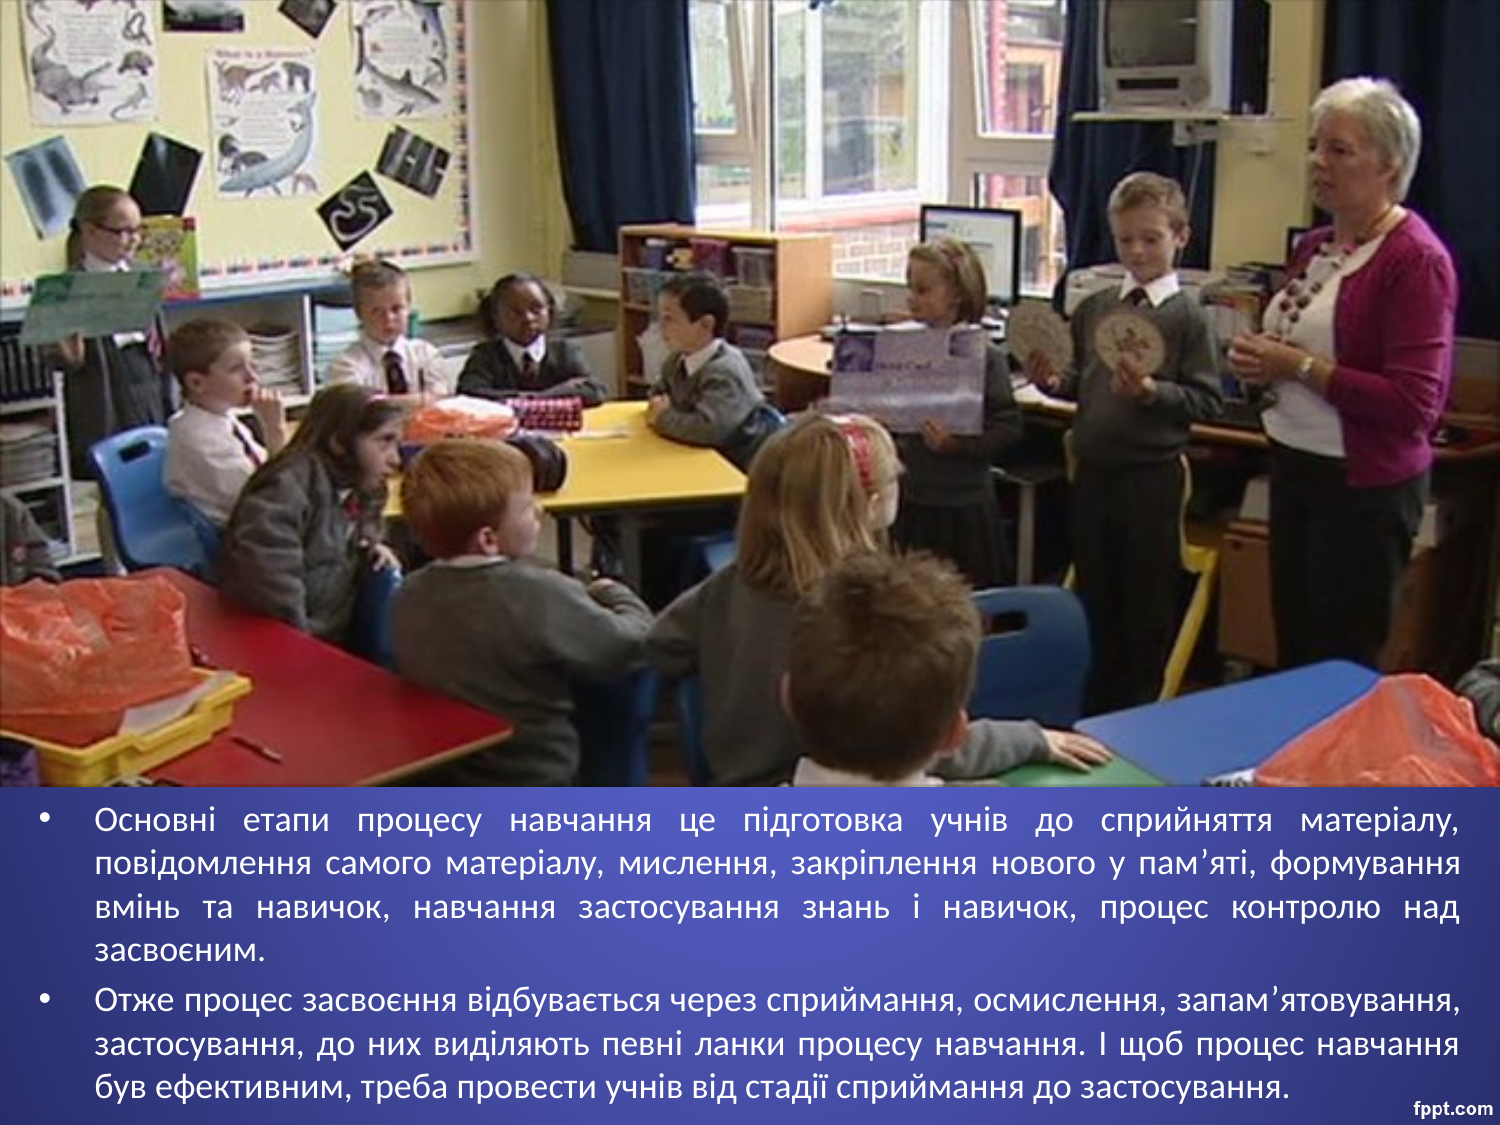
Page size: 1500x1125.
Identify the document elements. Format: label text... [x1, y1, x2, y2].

picture [0, 0, 1500, 1125]
list Основні етапи процесу навчання це підготовка учнів до сприйняття матеріалу, повідомлення самого матеріалу, мислення, закріплення нового у пам’яті, формування вмінь та навичок, навчання застосування знань і навичок, процес контролю над засвоєним. Отже процес засвоєння відбувається через сприймання, осмислення, запам’ятовування, застосування, до них виділяють певні ланки процесу навчання. І щоб процес навчання був ефективним, треба провести учнів від стадії сприймання до застосування. [23, 796, 1477, 1125]
